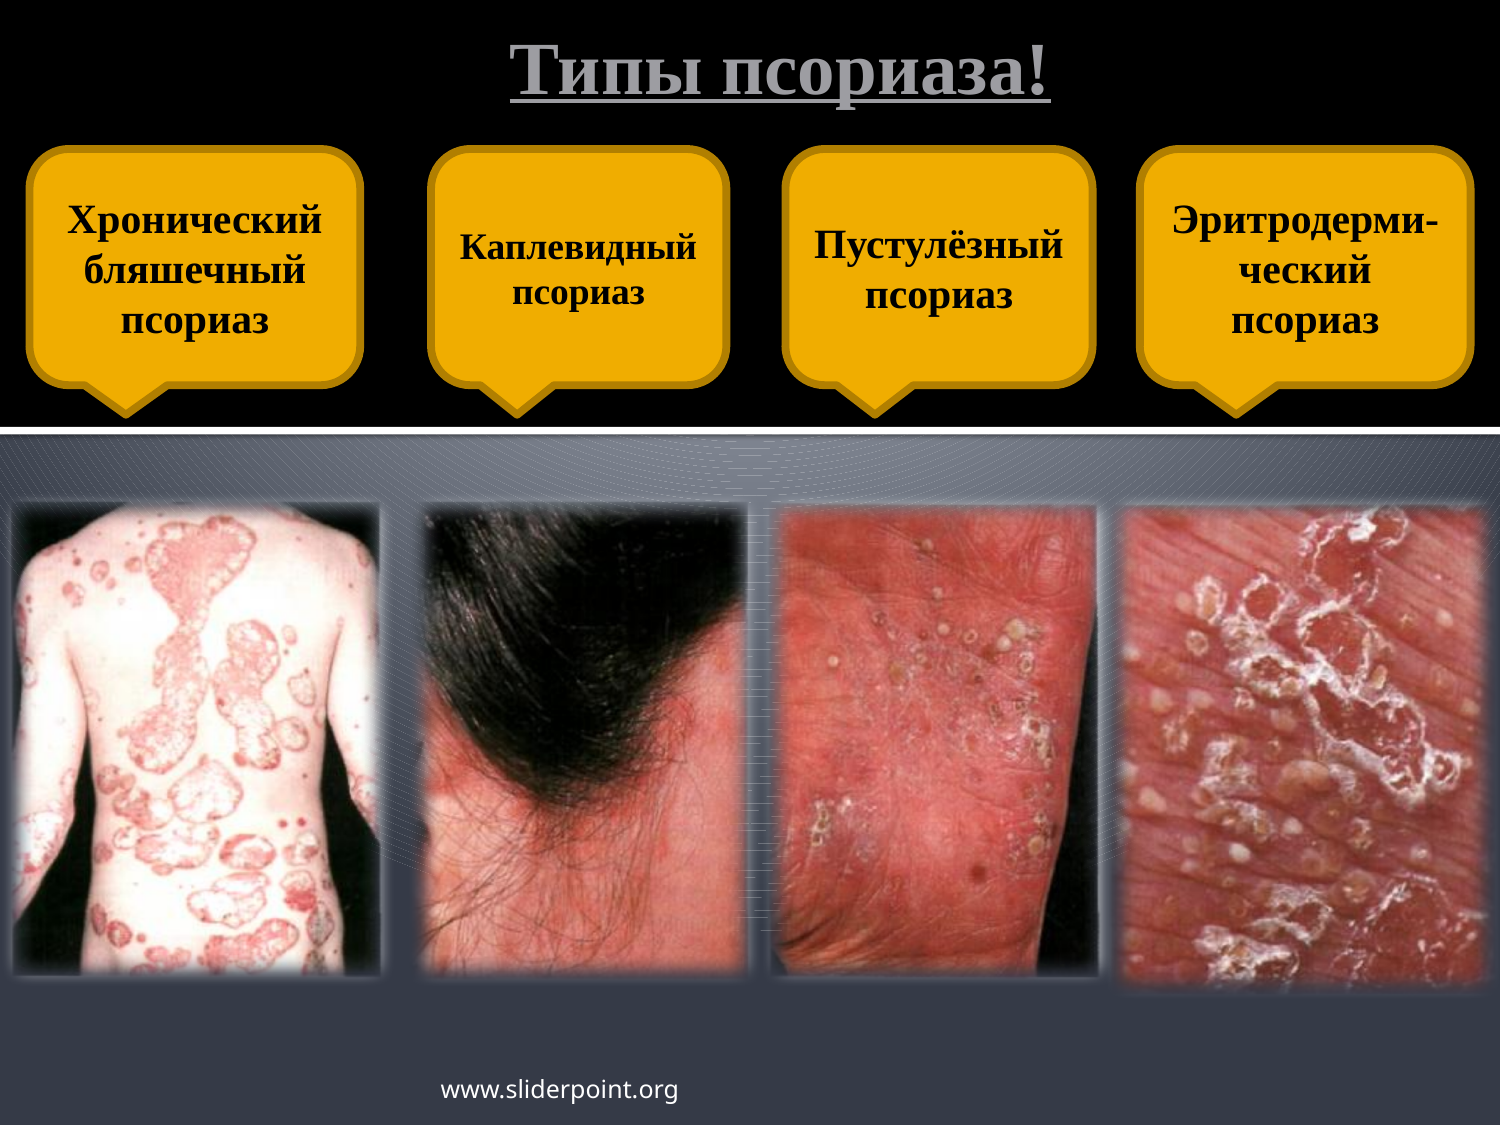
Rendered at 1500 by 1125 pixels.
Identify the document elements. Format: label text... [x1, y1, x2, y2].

picture [407, 491, 1500, 1000]
text_box Хронический бляшечный псориаз [25, 145, 365, 419]
picture [0, 491, 396, 988]
text_box Каплевидный псориаз [427, 145, 731, 419]
title Типы псориаза! [123, 19, 1438, 149]
text_box Пустулёзный псориаз [781, 145, 1097, 419]
footer www.sliderpoint.org [433, 1062, 1337, 1108]
text_box Эритродерми- ческий псориаз [1135, 145, 1475, 419]
